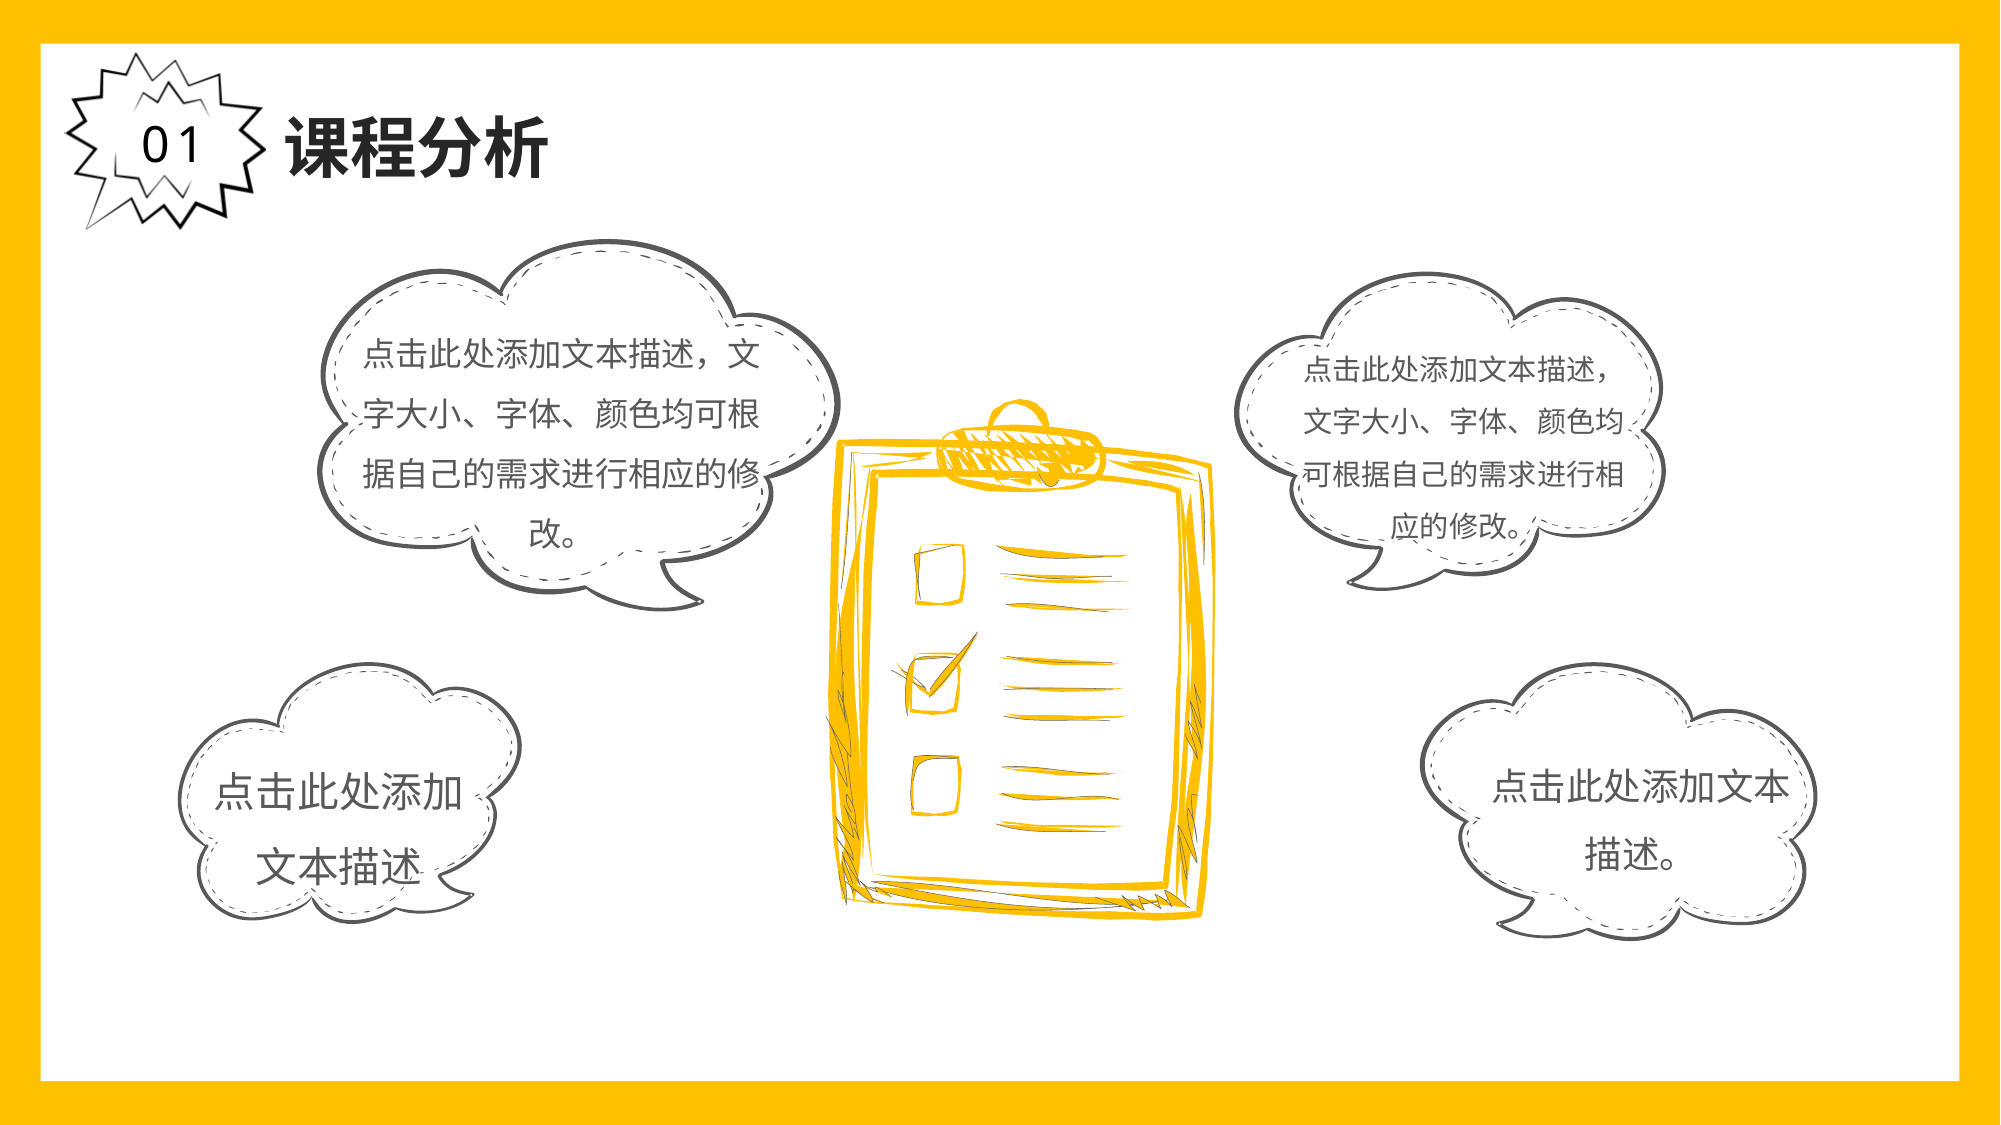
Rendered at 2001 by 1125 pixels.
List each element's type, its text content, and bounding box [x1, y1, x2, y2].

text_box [306, 237, 843, 617]
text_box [1232, 270, 1675, 595]
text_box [762, 408, 1275, 953]
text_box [64, 52, 275, 230]
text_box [173, 666, 535, 937]
text_box 课程分析 [275, 98, 852, 193]
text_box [1412, 665, 1824, 955]
